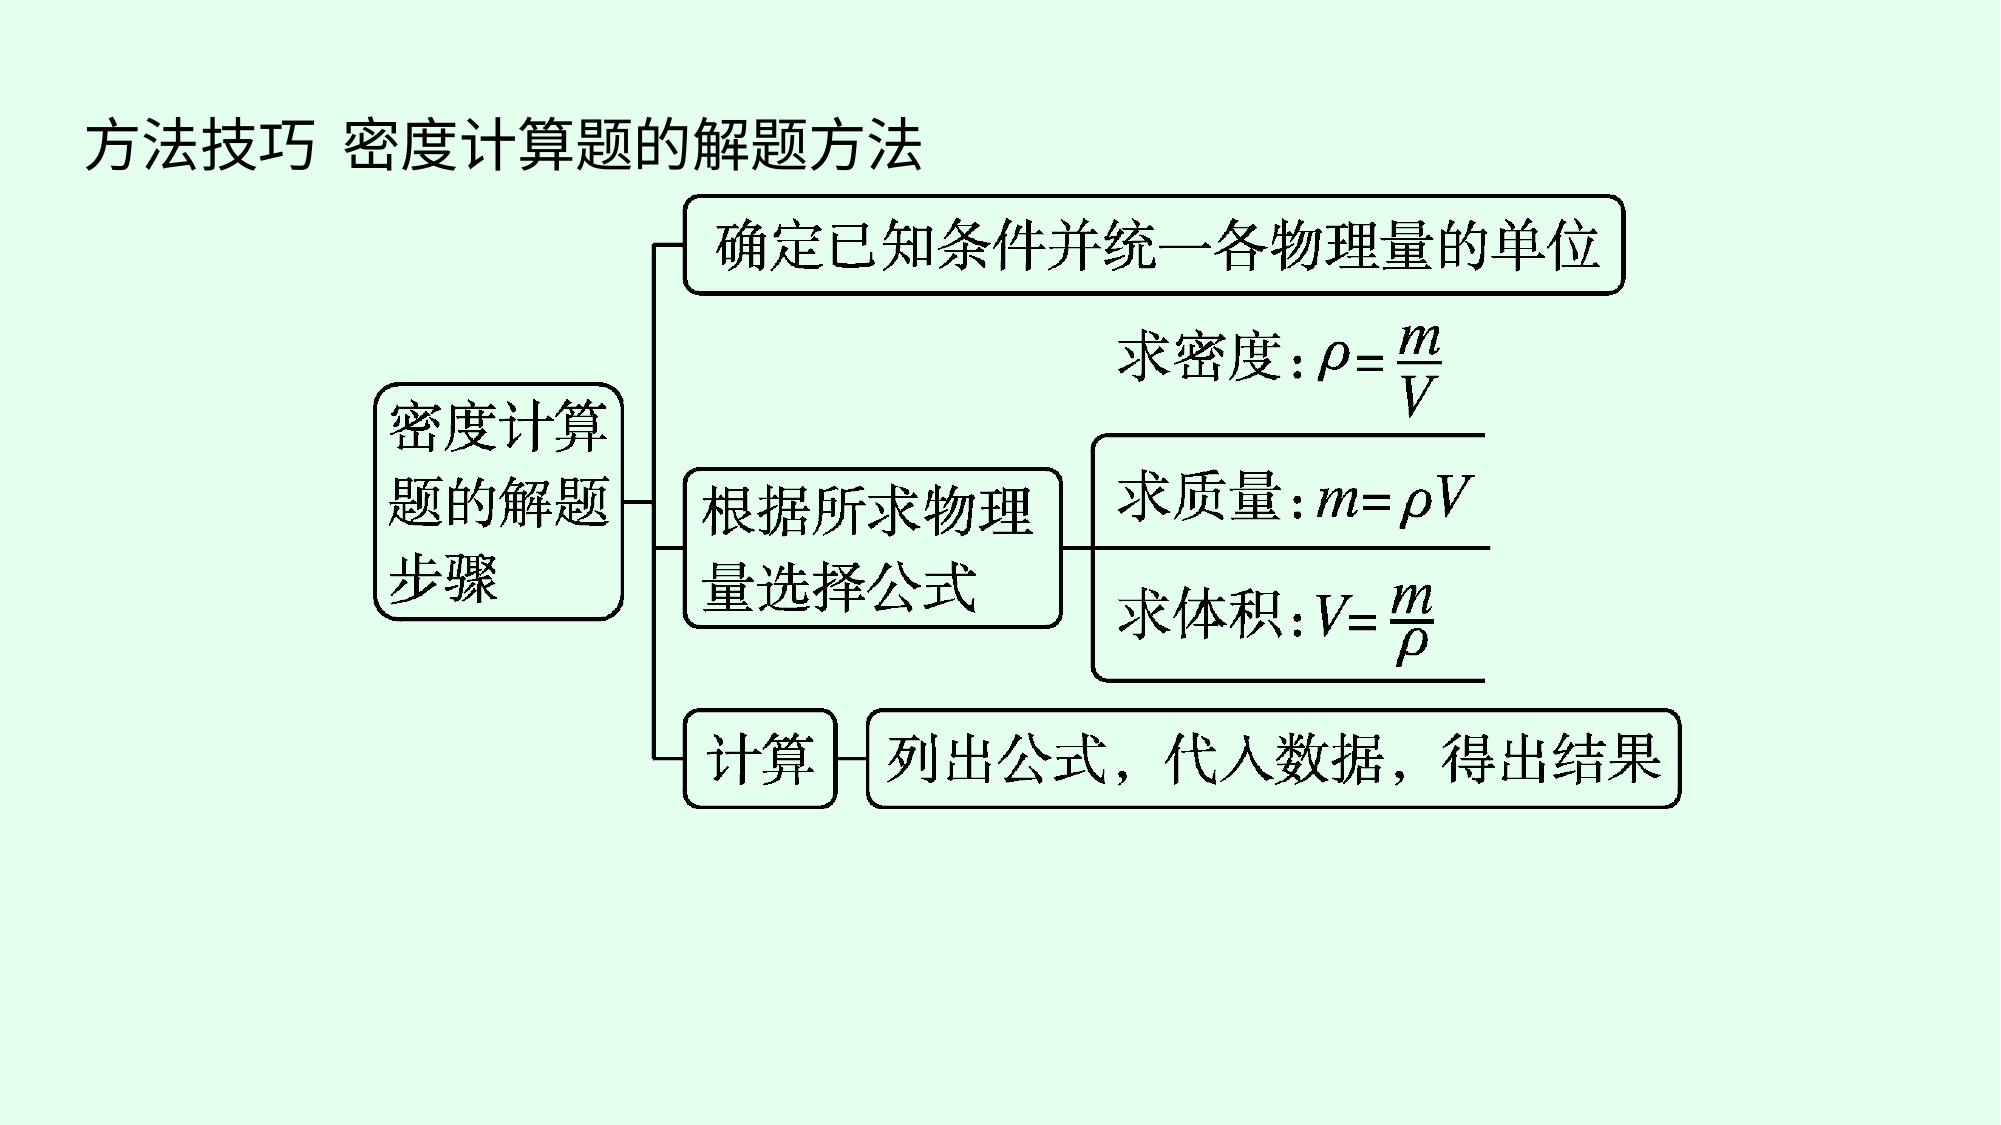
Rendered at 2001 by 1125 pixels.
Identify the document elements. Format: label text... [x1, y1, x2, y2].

text_box 方法技巧 密度计算题的解题方法 [69, 79, 941, 186]
picture [371, 192, 1683, 814]
